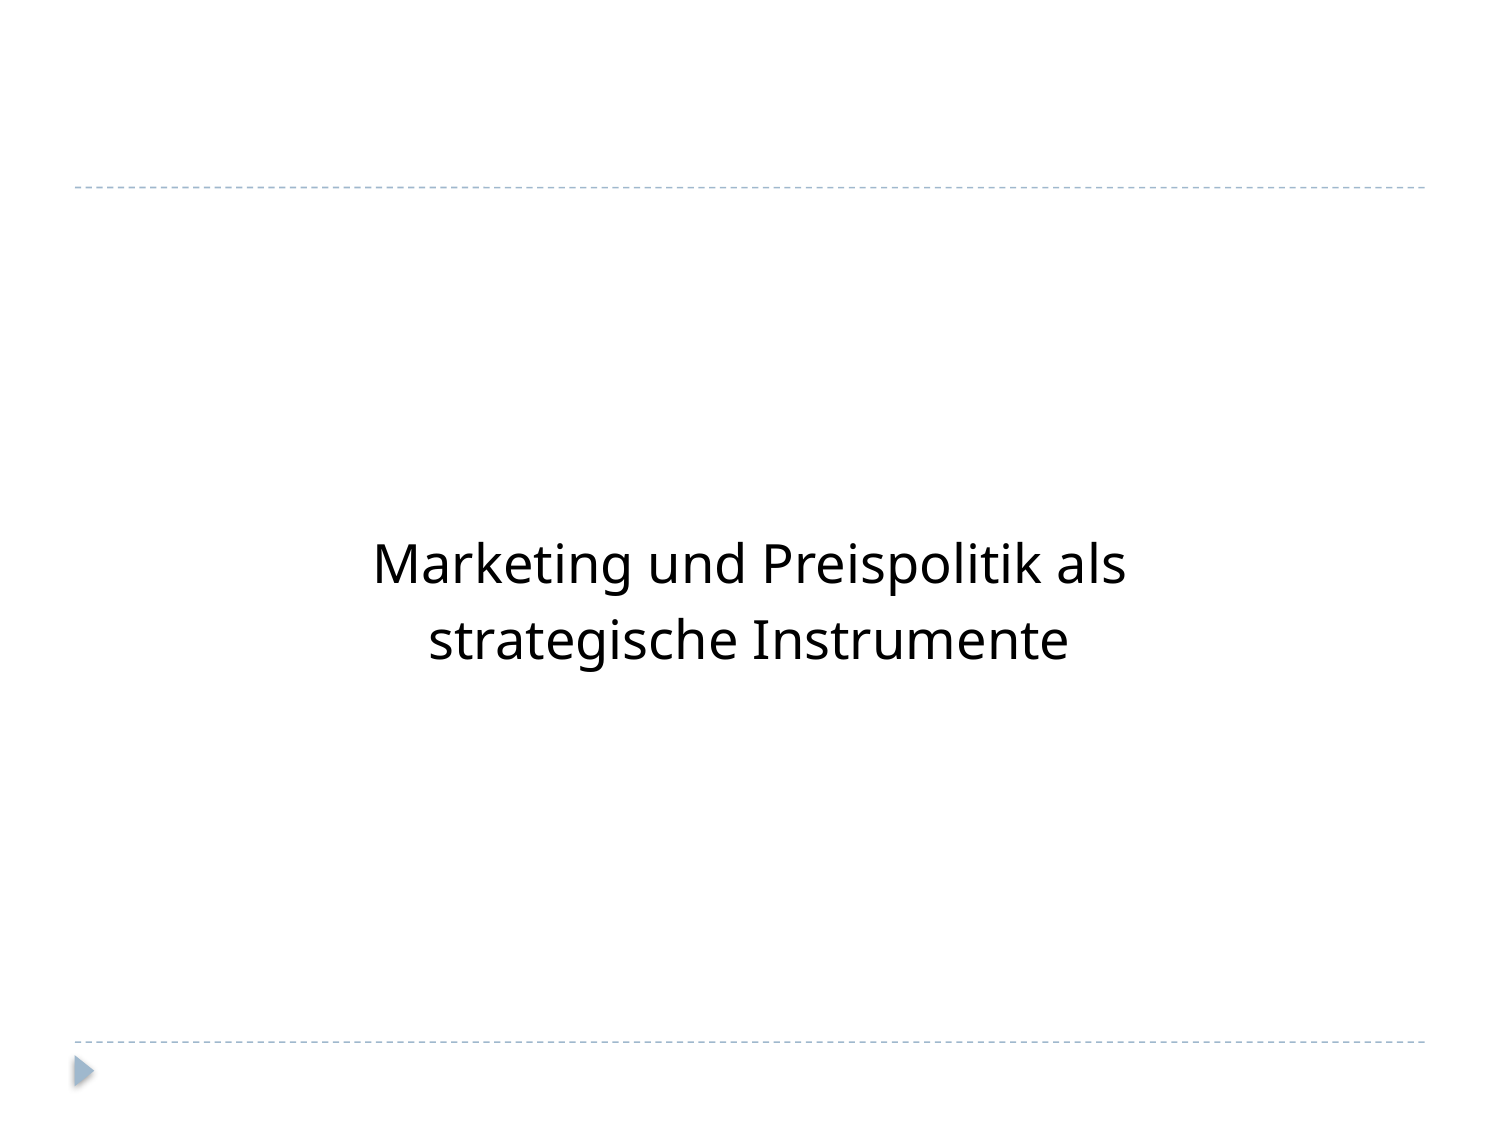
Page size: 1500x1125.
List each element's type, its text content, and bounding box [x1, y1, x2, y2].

subtitle Marketing und Preispolitik als strategische Instrumente [75, 207, 1425, 998]
